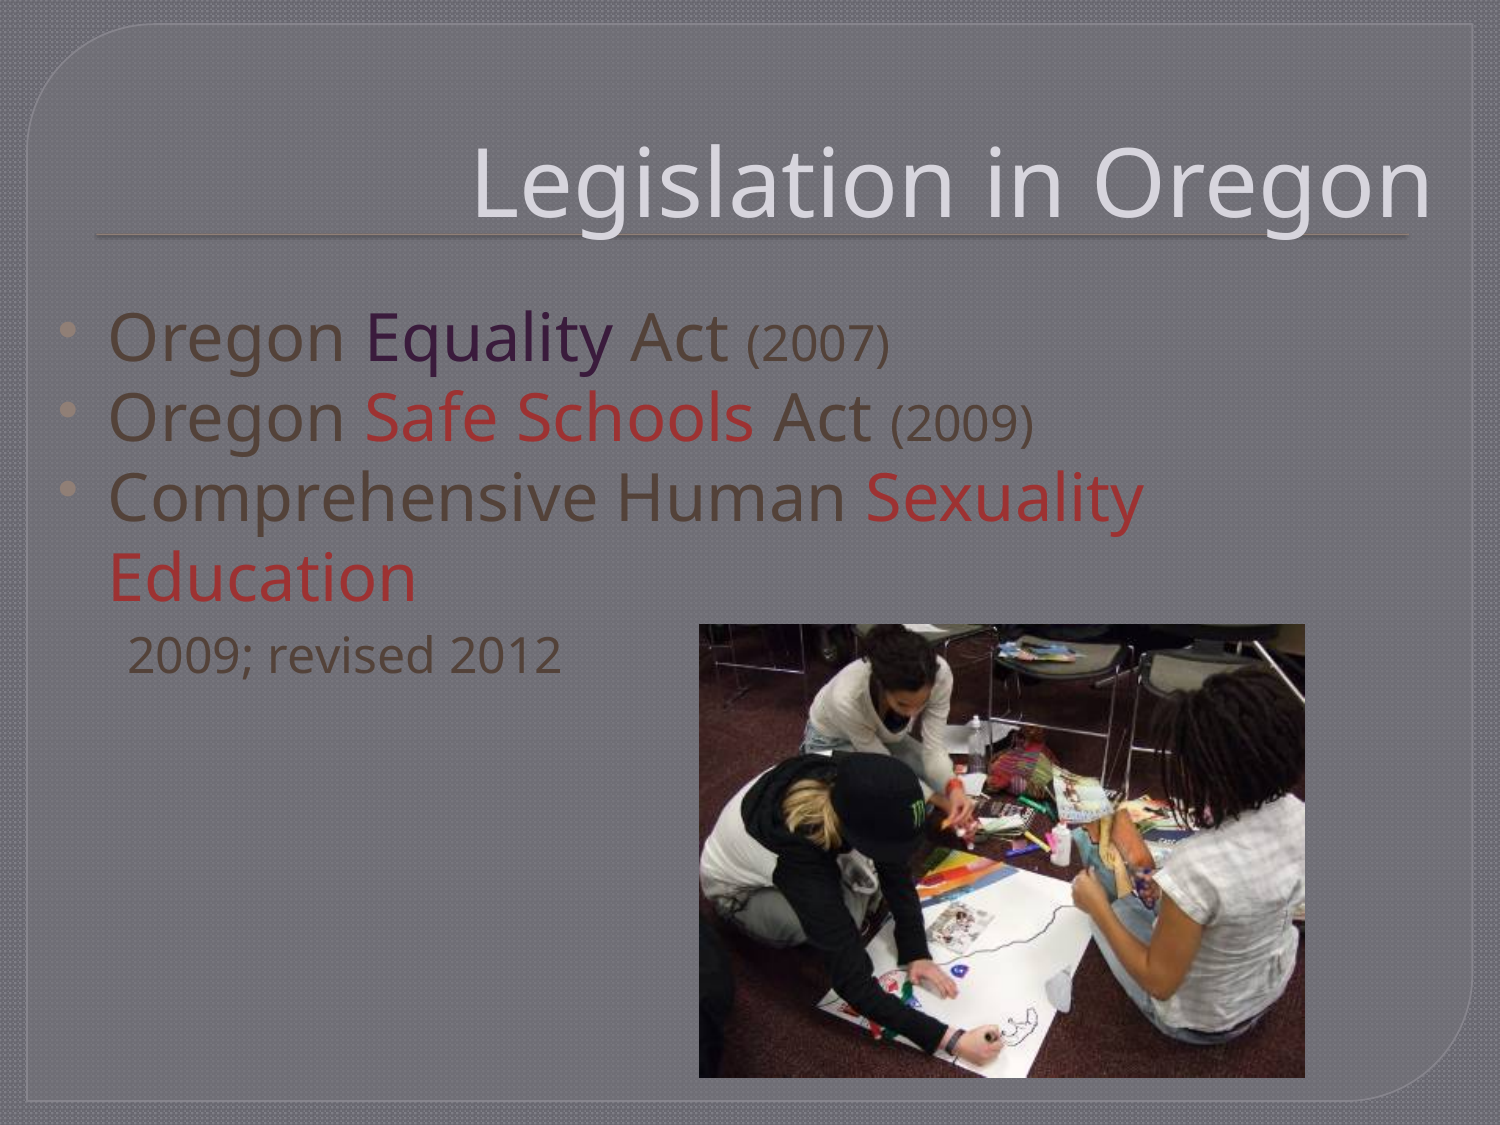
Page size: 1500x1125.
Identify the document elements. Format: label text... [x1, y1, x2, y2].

title Legislation in Oregon [0, 38, 1450, 244]
picture [699, 624, 1305, 1079]
list Oregon Equality Act (2007) Oregon Safe Schools Act (2009) Comprehensive Human Sexuality Education 2009; revised 2012 [45, 287, 1474, 855]
